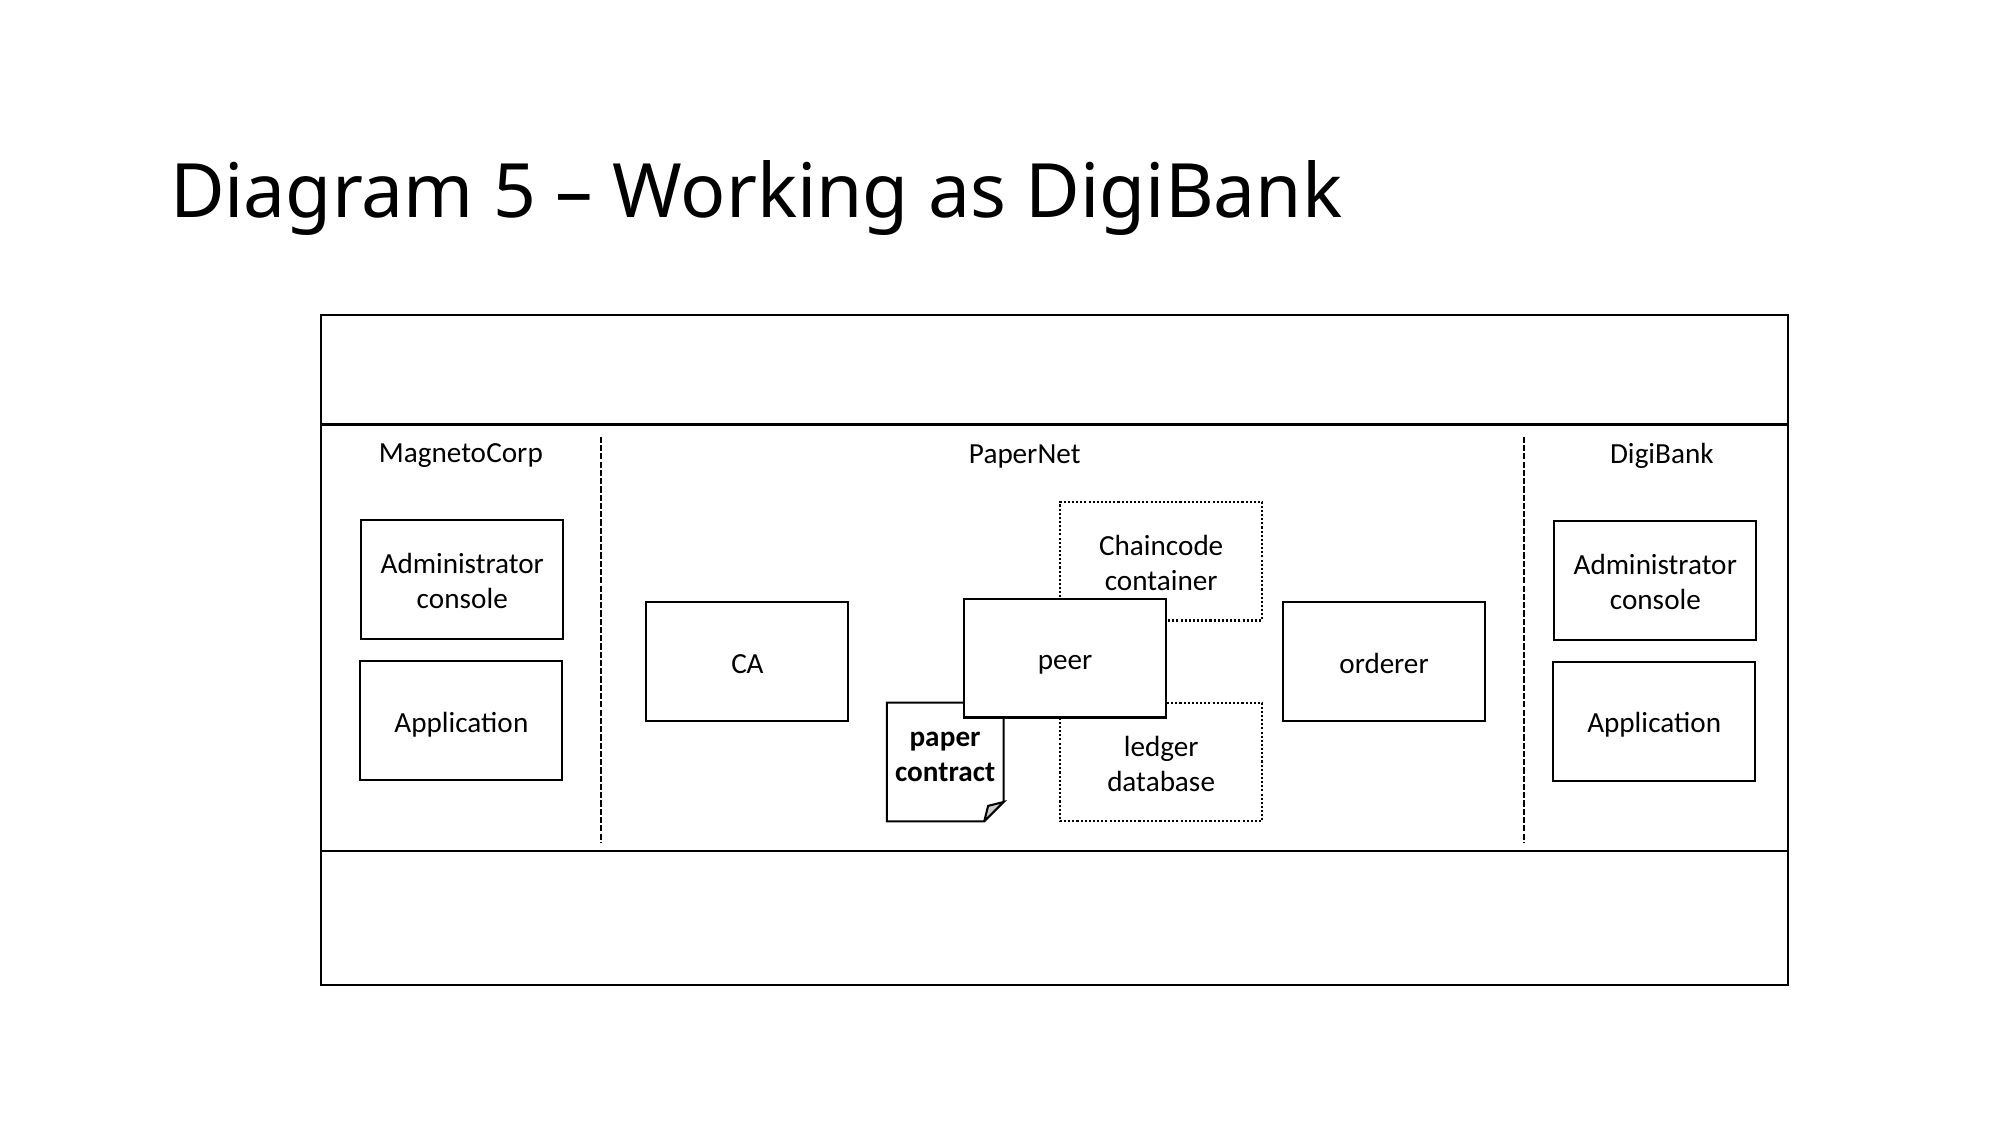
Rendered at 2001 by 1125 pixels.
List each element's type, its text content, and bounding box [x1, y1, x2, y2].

text_box [320, 425, 1788, 850]
text_box Application [1553, 661, 1756, 781]
text_box Administrator console [361, 520, 564, 640]
text_box Chaincode container [1060, 501, 1263, 621]
text_box ledger database [1060, 702, 1263, 822]
text_box Application [360, 661, 563, 780]
text_box Diagram 5 – Working as DigiBank [162, 84, 1888, 303]
text_box MagnetoCorp [371, 425, 551, 476]
text_box peer [964, 598, 1167, 718]
text_box PaperNet [961, 427, 1089, 478]
text_box orderer [1283, 602, 1486, 721]
text_box DigiBank [1602, 427, 1722, 478]
text_box Administrator console [1554, 521, 1757, 640]
text_box [320, 315, 1788, 423]
text_box CA [646, 602, 849, 721]
text_box [320, 852, 1788, 986]
text_box paper contract [886, 702, 1004, 822]
